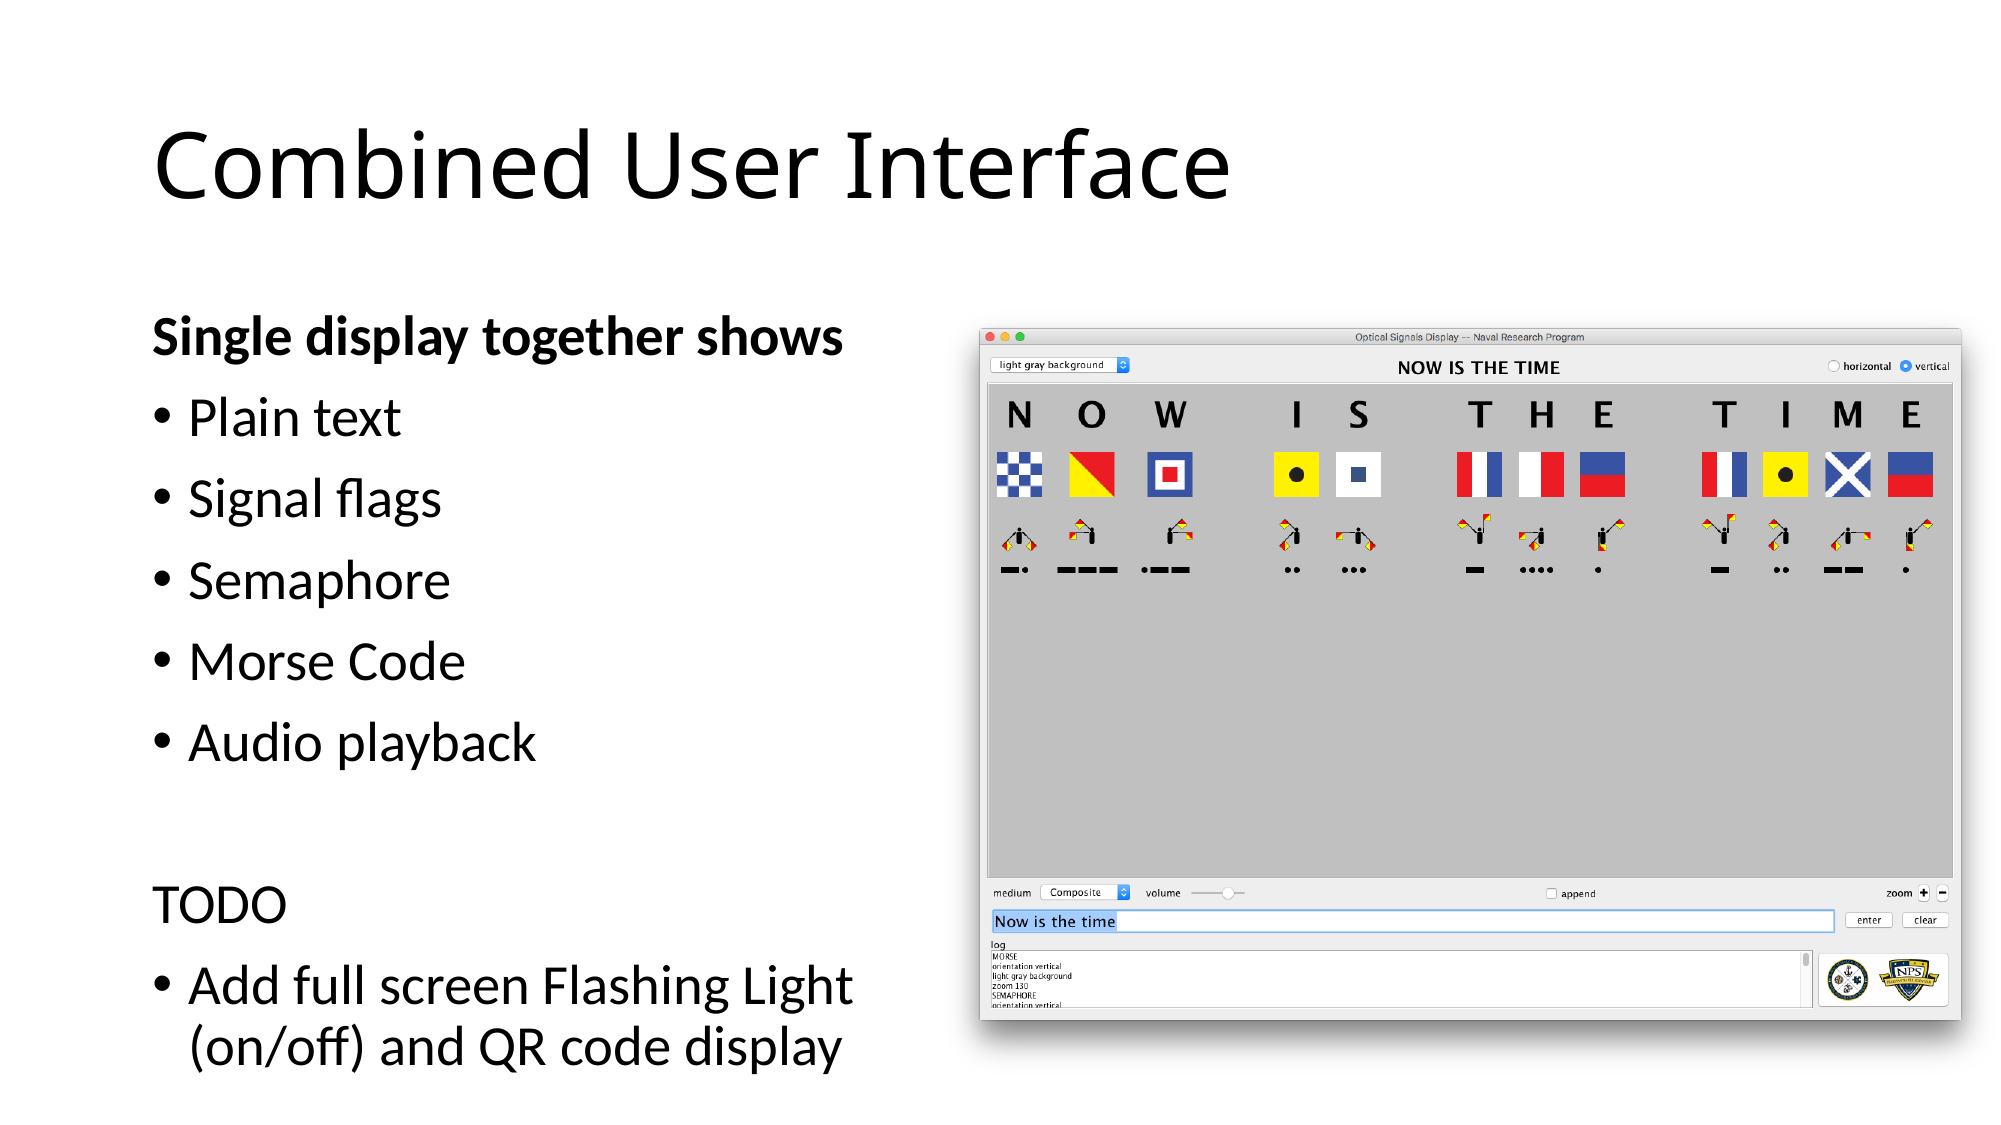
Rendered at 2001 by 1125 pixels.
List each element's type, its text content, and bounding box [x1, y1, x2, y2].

title Combined User Interface [137, 59, 1863, 278]
list Single display together shows Plain text Signal flags Semaphore Morse Code Audio playback TODO Add full screen Flashing Light (on/off) and QR code display [137, 299, 988, 1086]
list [937, 304, 2000, 1080]
